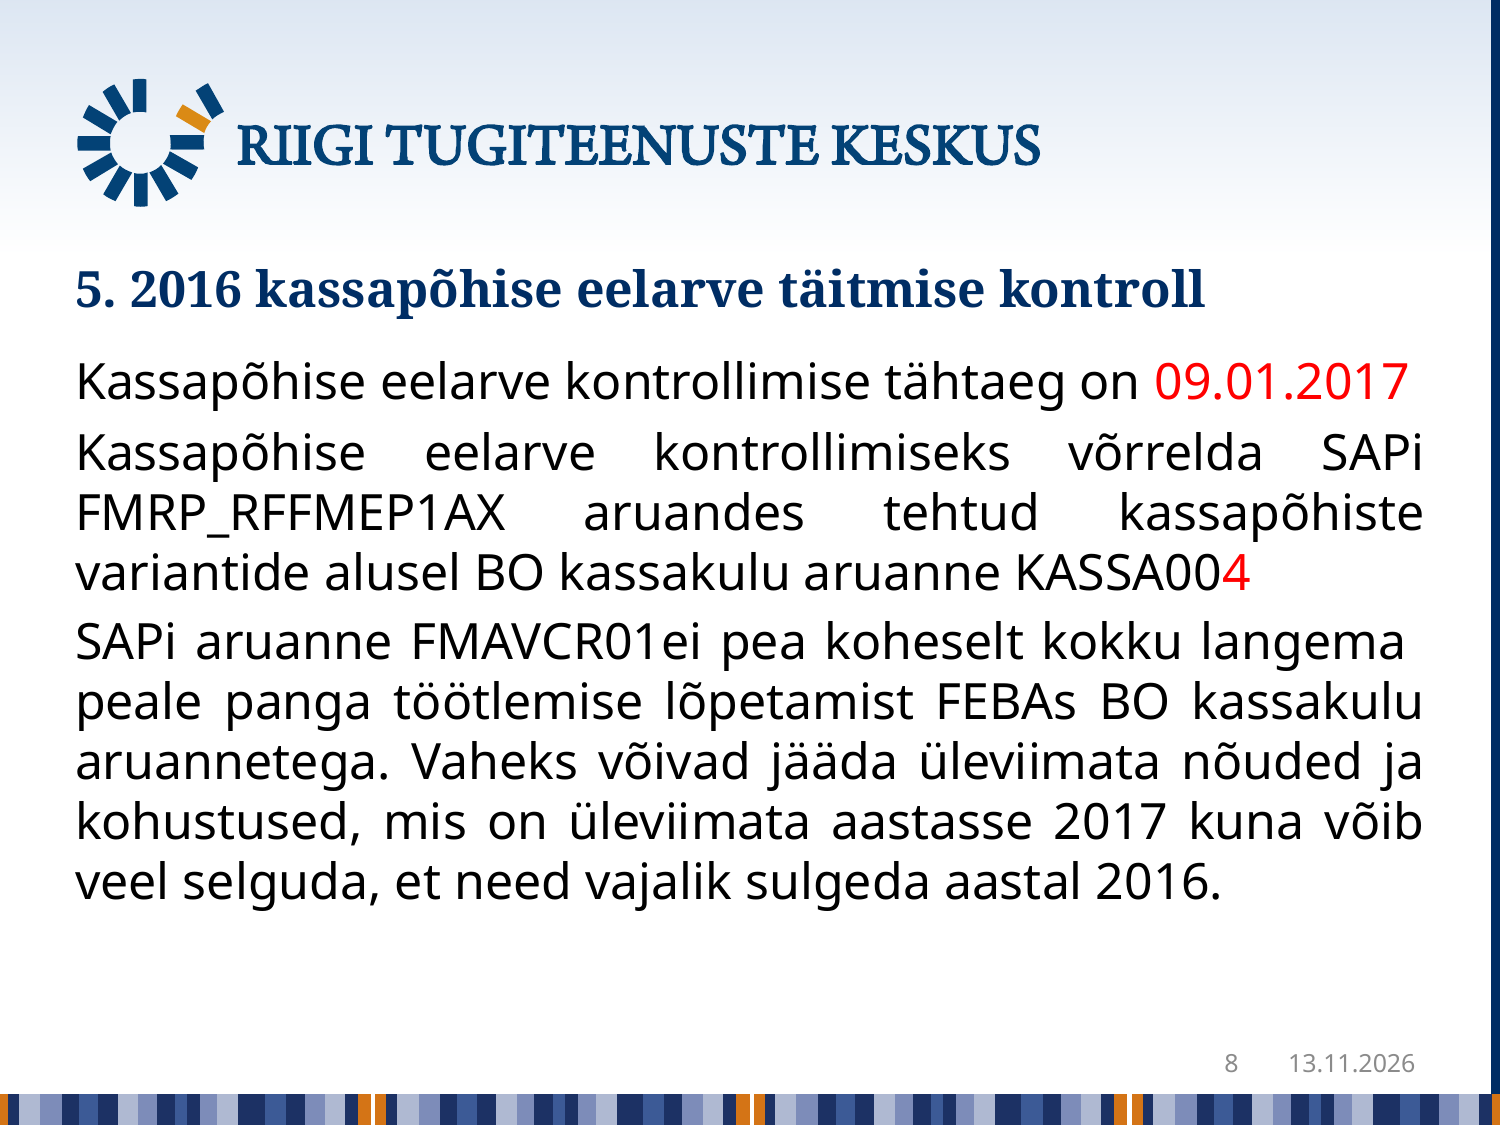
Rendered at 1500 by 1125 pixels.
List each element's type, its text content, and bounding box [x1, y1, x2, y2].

title 5. 2016 kassapõhise eelarve täitmise kontroll [75, 257, 1425, 349]
list Kassapõhise eelarve kontrollimise tähtaeg on 09.01.2017 Kassapõhise eelarve kontrollimiseks võrrelda SAPi FMRP_RFFMEP1AX aruandes tehtud kassapõhiste variantide alusel BO kassakulu aruanne KASSA004 SAPi aruanne FMAVCR01ei pea koheselt kokku langema peale panga töötlemise lõpetamist FEBAs BO kassakulu aruannetega. Vaheks võivad jääda üleviimata nõuded ja kohustused, mis on üleviimata aastasse 2017 kuna võib veel selguda, et need vajalik sulgeda aastal 2016. [75, 349, 1425, 1012]
slide_number 8 [1139, 1035, 1254, 1095]
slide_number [1269, 1035, 1431, 1095]
